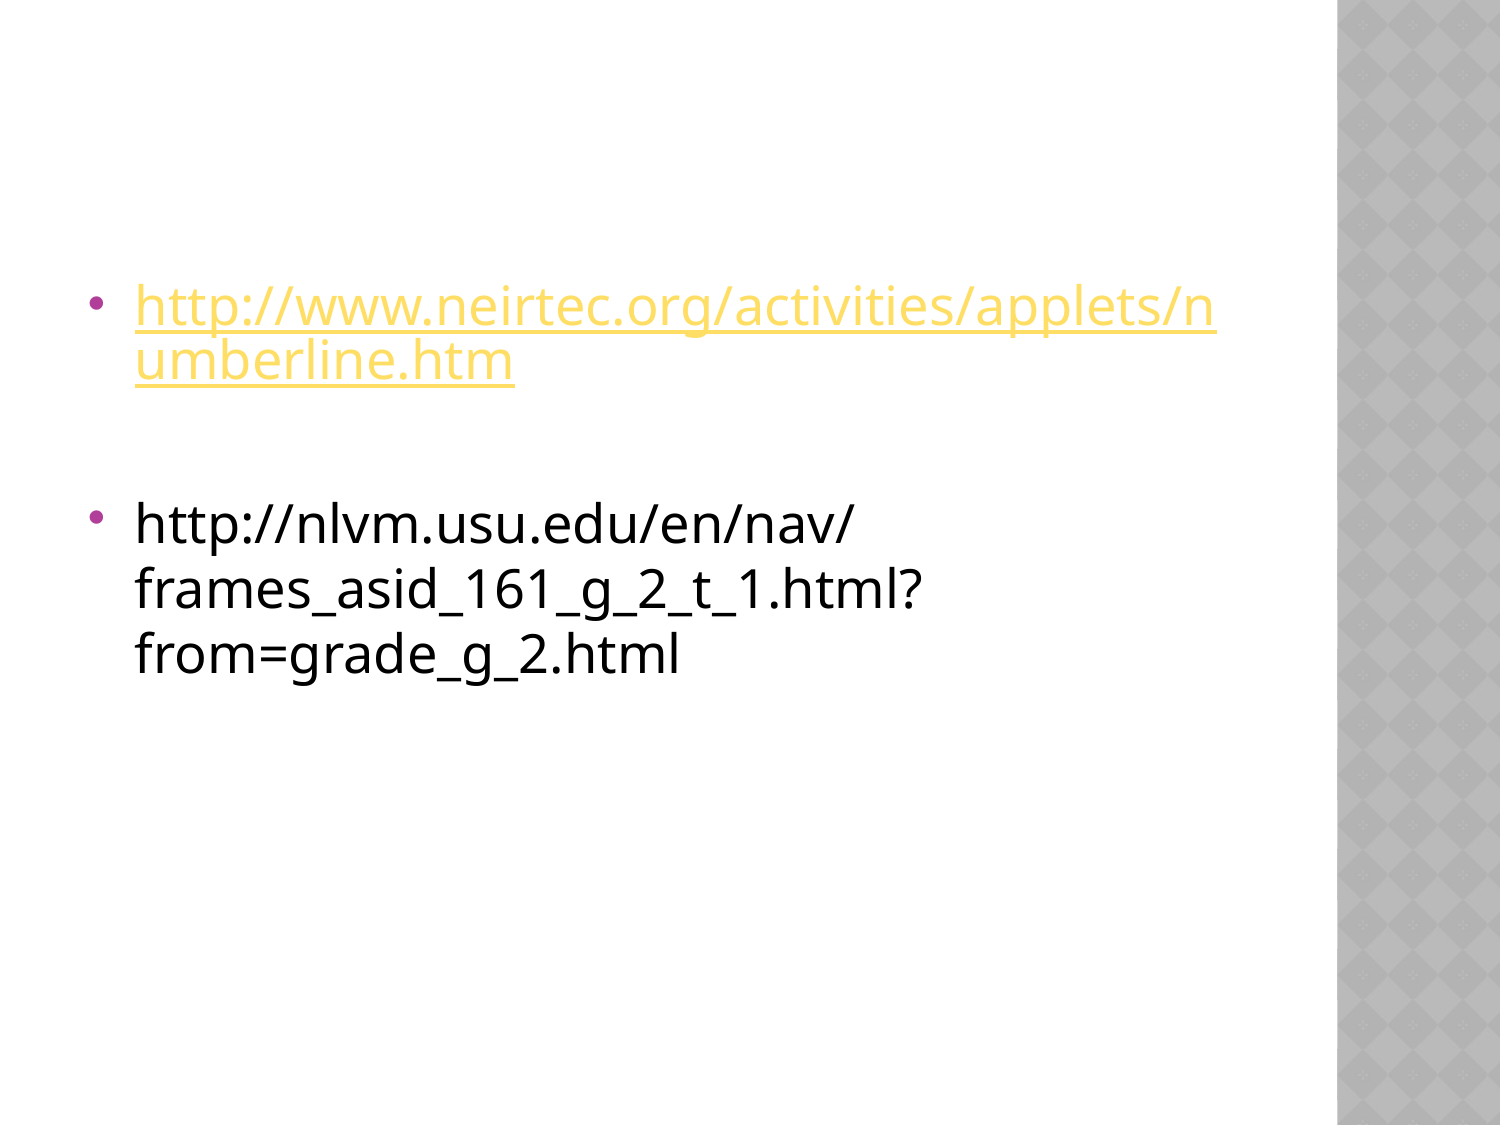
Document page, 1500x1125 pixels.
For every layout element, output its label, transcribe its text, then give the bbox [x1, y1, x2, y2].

list http://www.neirtec.org/activities/applets/numberline.htm http://nlvm.usu.edu/en/nav/frames_asid_161_g_2_t_1.html?from=grade_g_2.html [75, 264, 1263, 1059]
